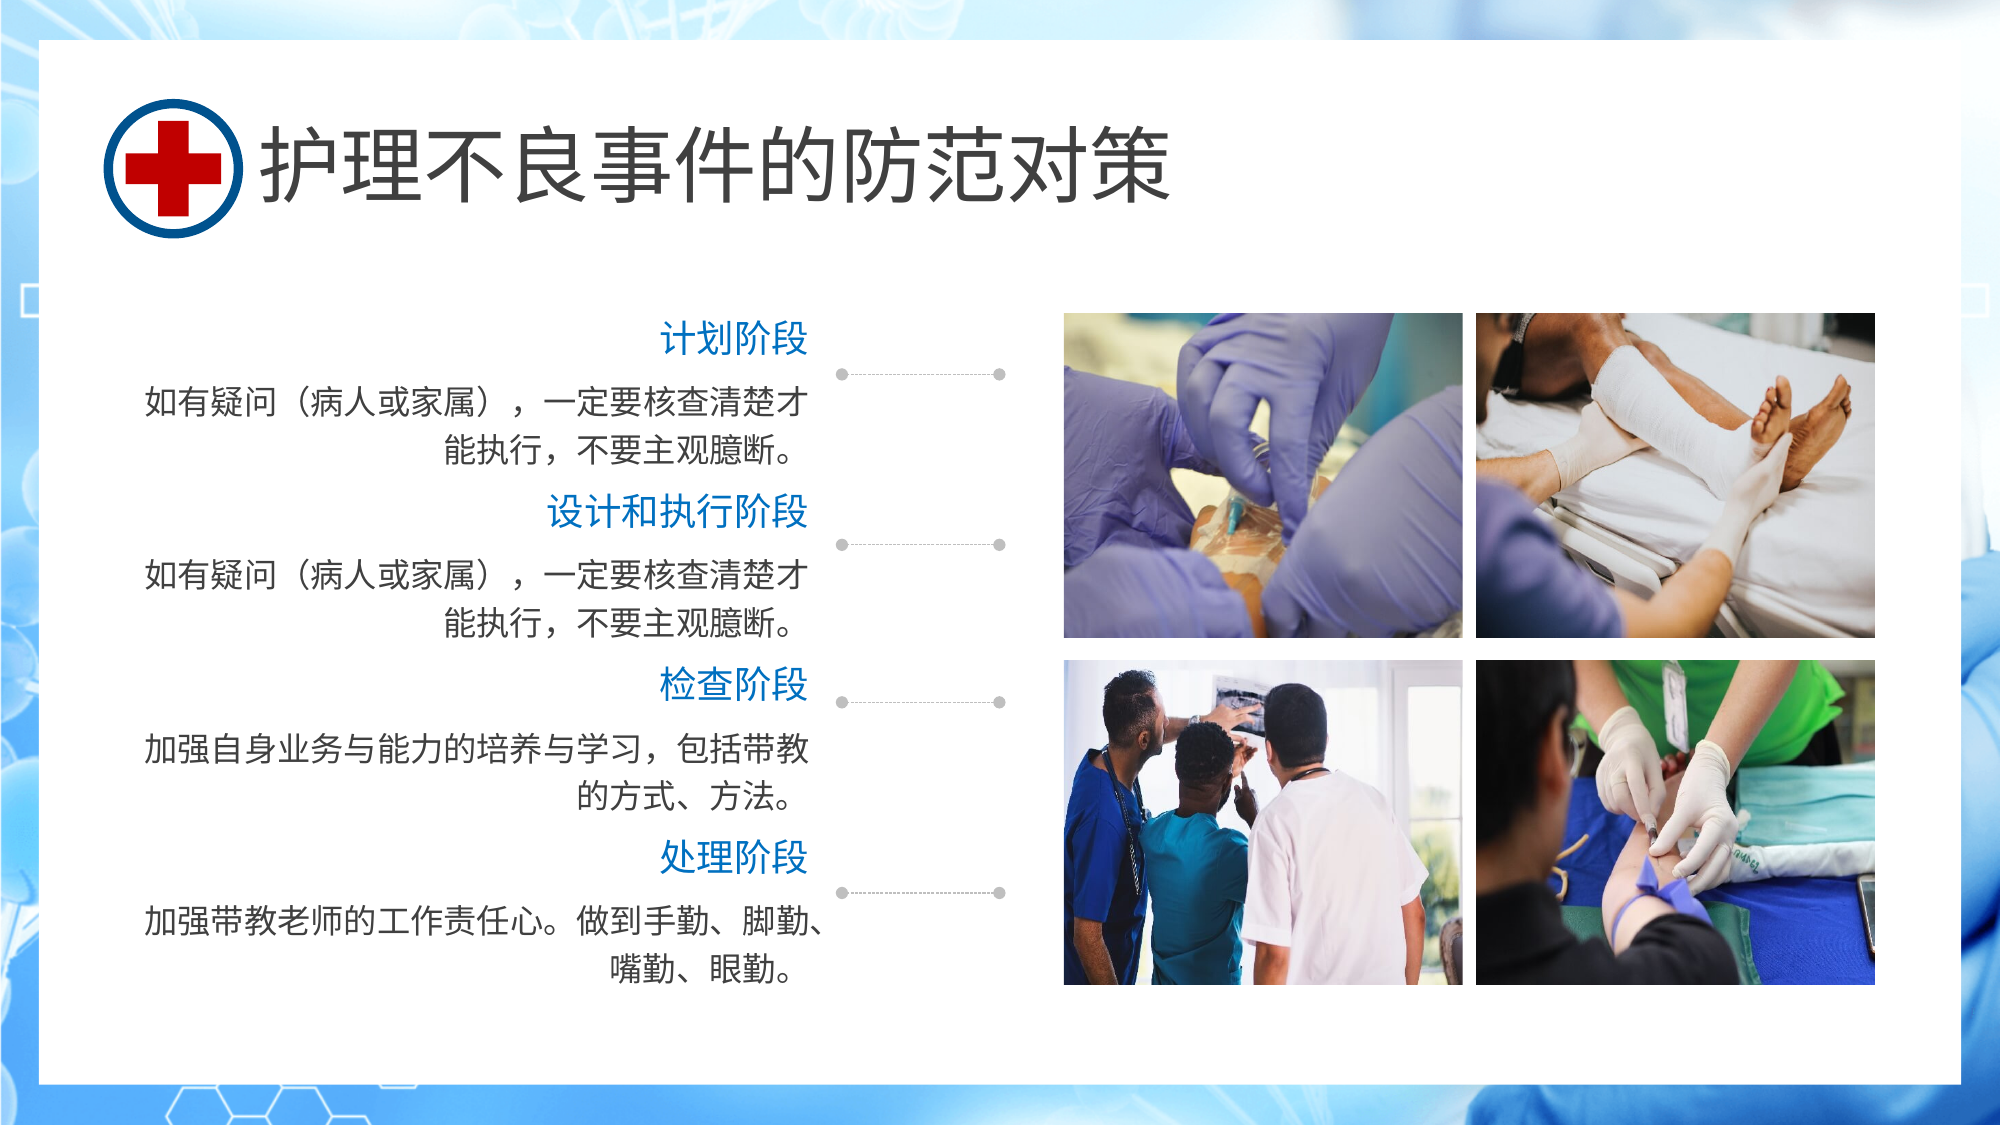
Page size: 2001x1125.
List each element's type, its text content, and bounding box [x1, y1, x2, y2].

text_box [122, 298, 1000, 1002]
text_box 护理不良事件的防范对策 [242, 105, 1189, 220]
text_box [1063, 313, 1876, 985]
picture [3, 0, 1998, 1125]
